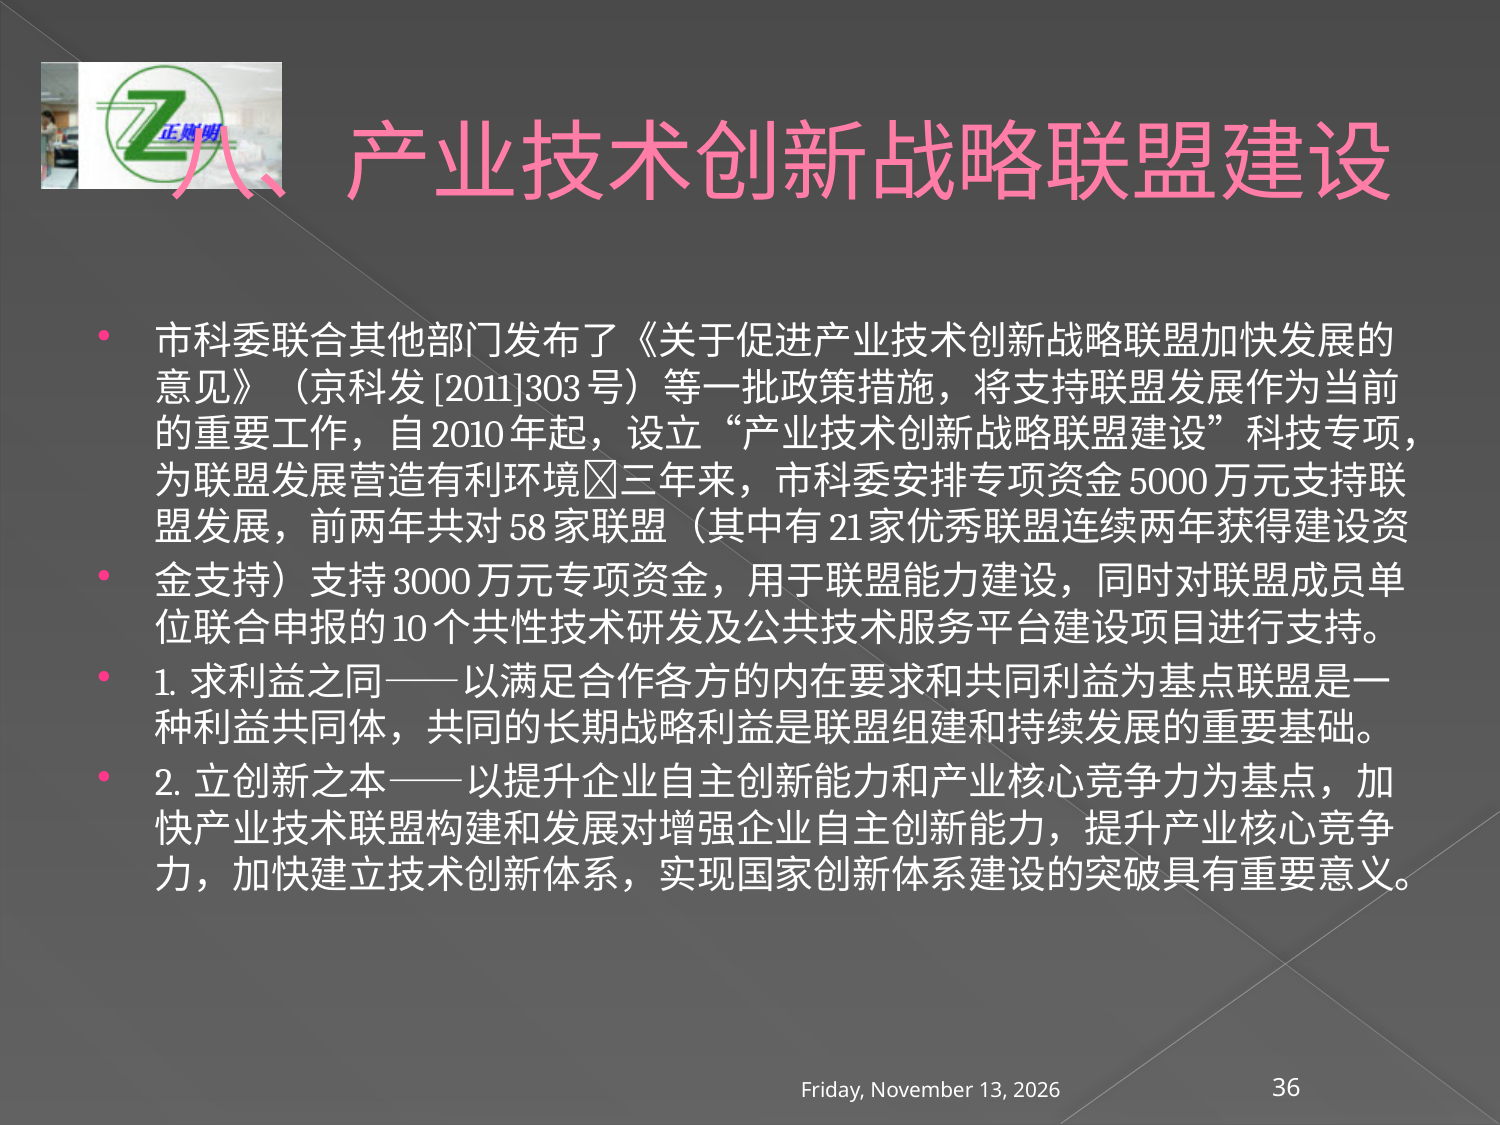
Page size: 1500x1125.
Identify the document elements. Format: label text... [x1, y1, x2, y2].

list 市科委联合其他部门发布了《关于促进产业技术创新战略联盟加快发展的意见》（京科发[2011]303号）等一批政策措施，将支持联盟发展作为当前的重要工作，自2010年起，设立“产业技术创新战略联盟建设”科技专项，为联盟发展营造有利环境三年来，市科委安排专项资金5000万元支持联盟发展，前两年共对58家联盟（其中有21家优秀联盟连续两年获得建设资 金支持）支持3000万元专项资金，用于联盟能力建设，同时对联盟成员单位联合申报的10个共性技术研发及公共技术服务平台建设项目进行支持。 1. 求利益之同——以满足合作各方的内在要求和共同利益为基点联盟是一种利益共同体，共同的长期战略利益是联盟组建和持续发展的重要基础。 2. 立创新之本——以提升企业自主创新能力和产业核心竞争力为基点，加快产业技术联盟构建和发展对增强企业自主创新能力，提升产业核心竞争力，加快建立技术创新体系，实现国家创新体系建设的突破具有重要意义。 [75, 308, 1425, 1059]
slide_number 36 [1245, 1063, 1328, 1113]
picture [41, 62, 75, 189]
title 八、产业技术创新战略联盟建设 [75, 43, 1425, 274]
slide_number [786, 1063, 1136, 1113]
